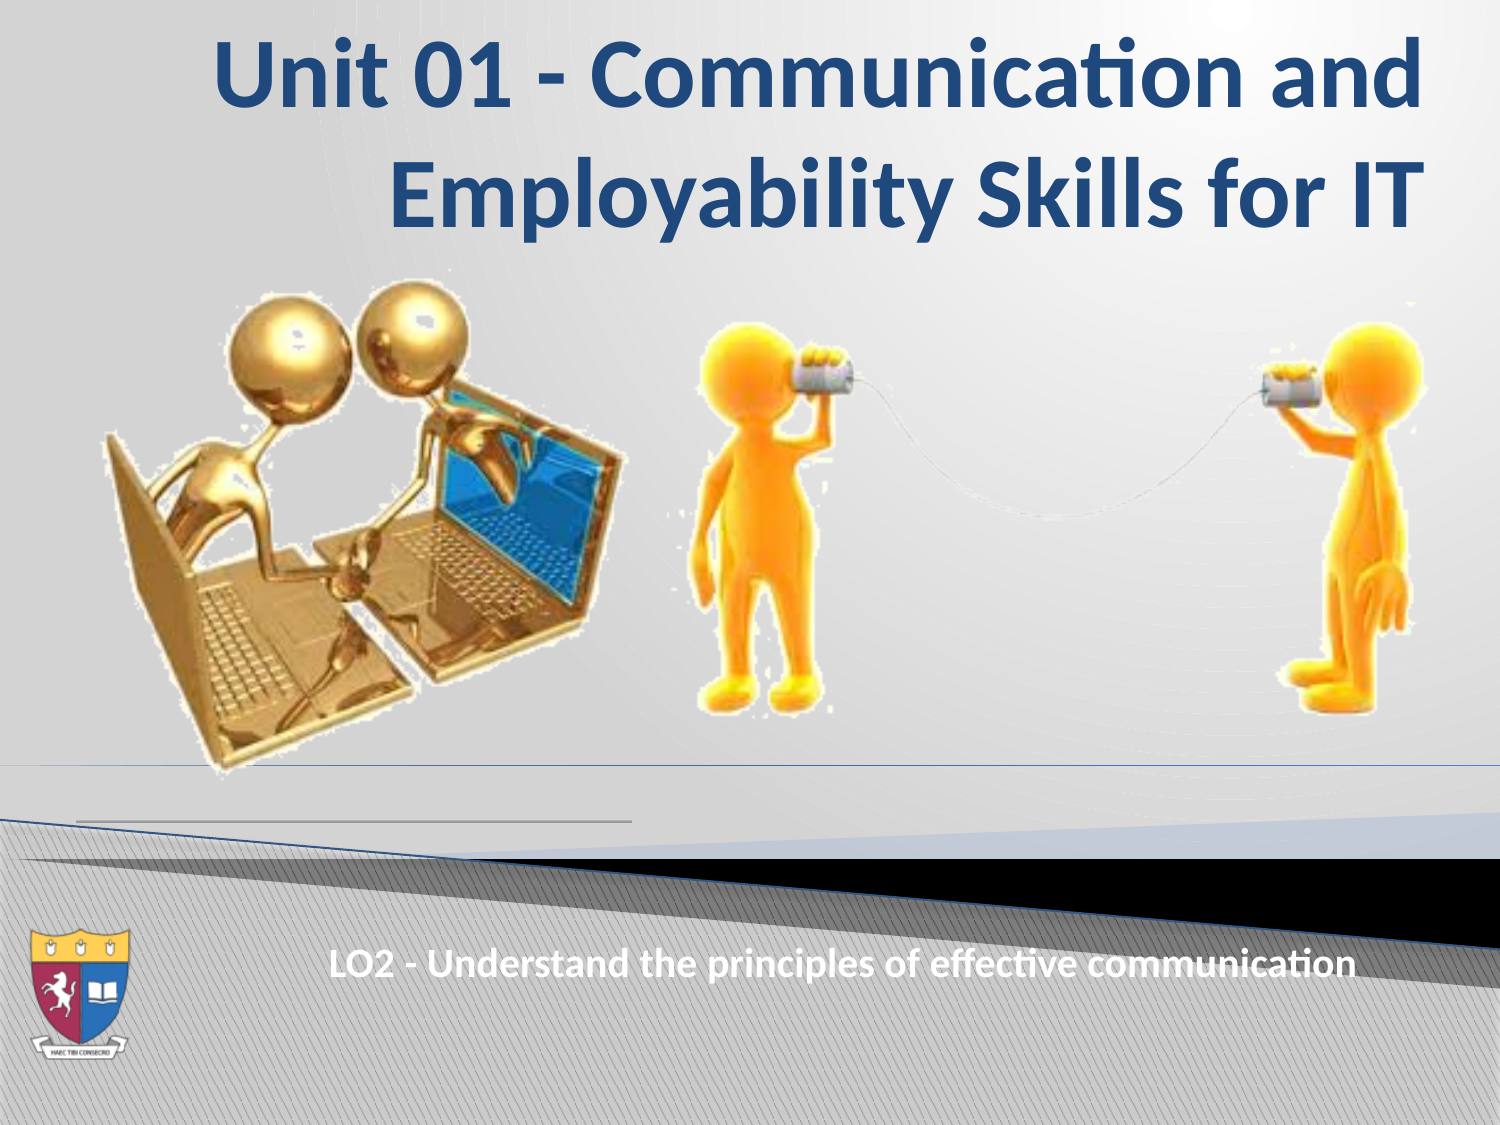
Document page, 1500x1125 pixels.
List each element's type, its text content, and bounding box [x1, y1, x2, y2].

picture [1376, 940, 1500, 989]
title Unit 01 - Communication and Employability Skills for IT [53, 98, 1442, 256]
subtitle LO2 - Understand the principles of effective communication [159, 928, 1376, 1105]
picture [76, 266, 633, 823]
picture [17, 923, 143, 1065]
picture [5, 859, 1228, 928]
picture [666, 302, 1448, 740]
